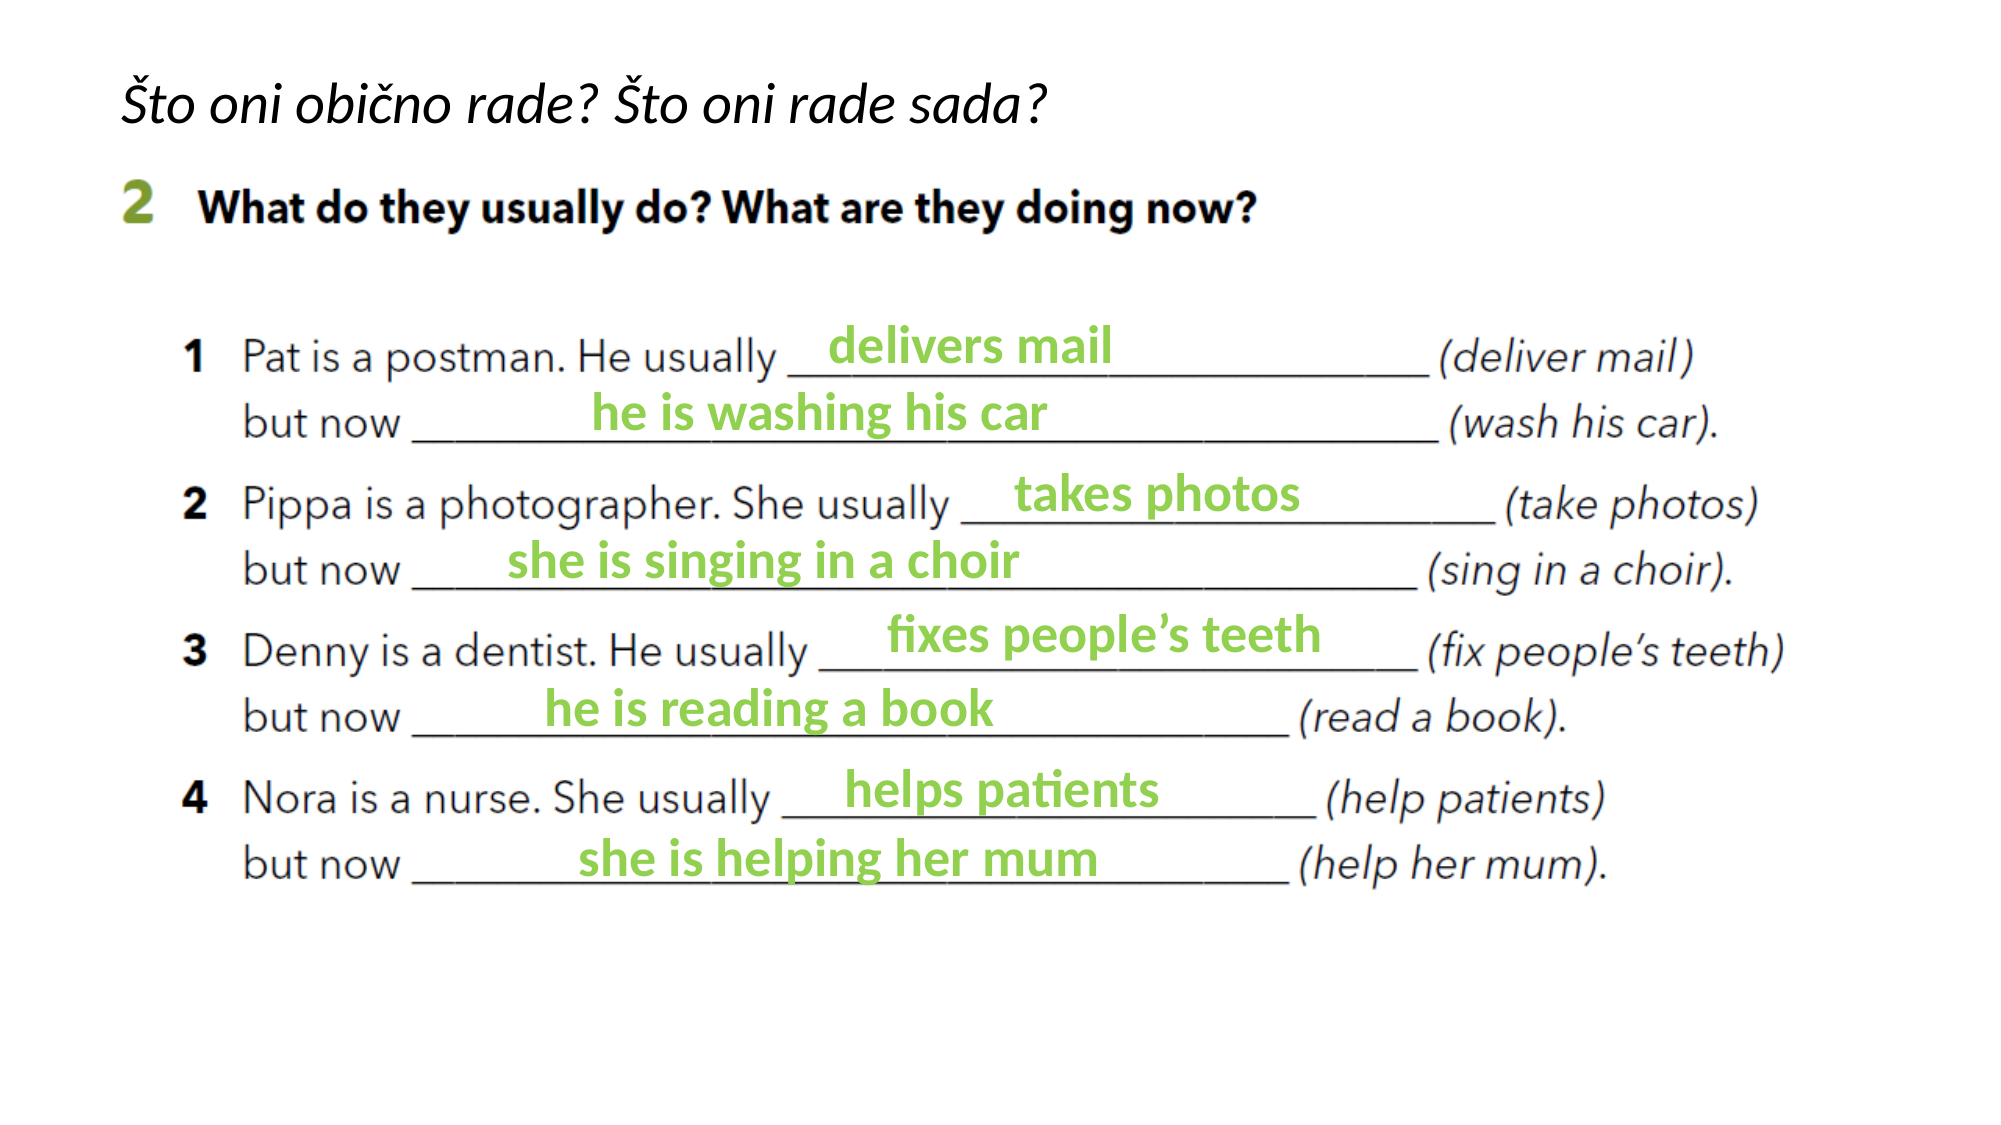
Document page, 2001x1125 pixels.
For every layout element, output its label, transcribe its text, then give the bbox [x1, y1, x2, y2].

picture [106, 164, 1808, 901]
text_box Što oni obično rade? Što oni rade sada? [106, 57, 1808, 143]
